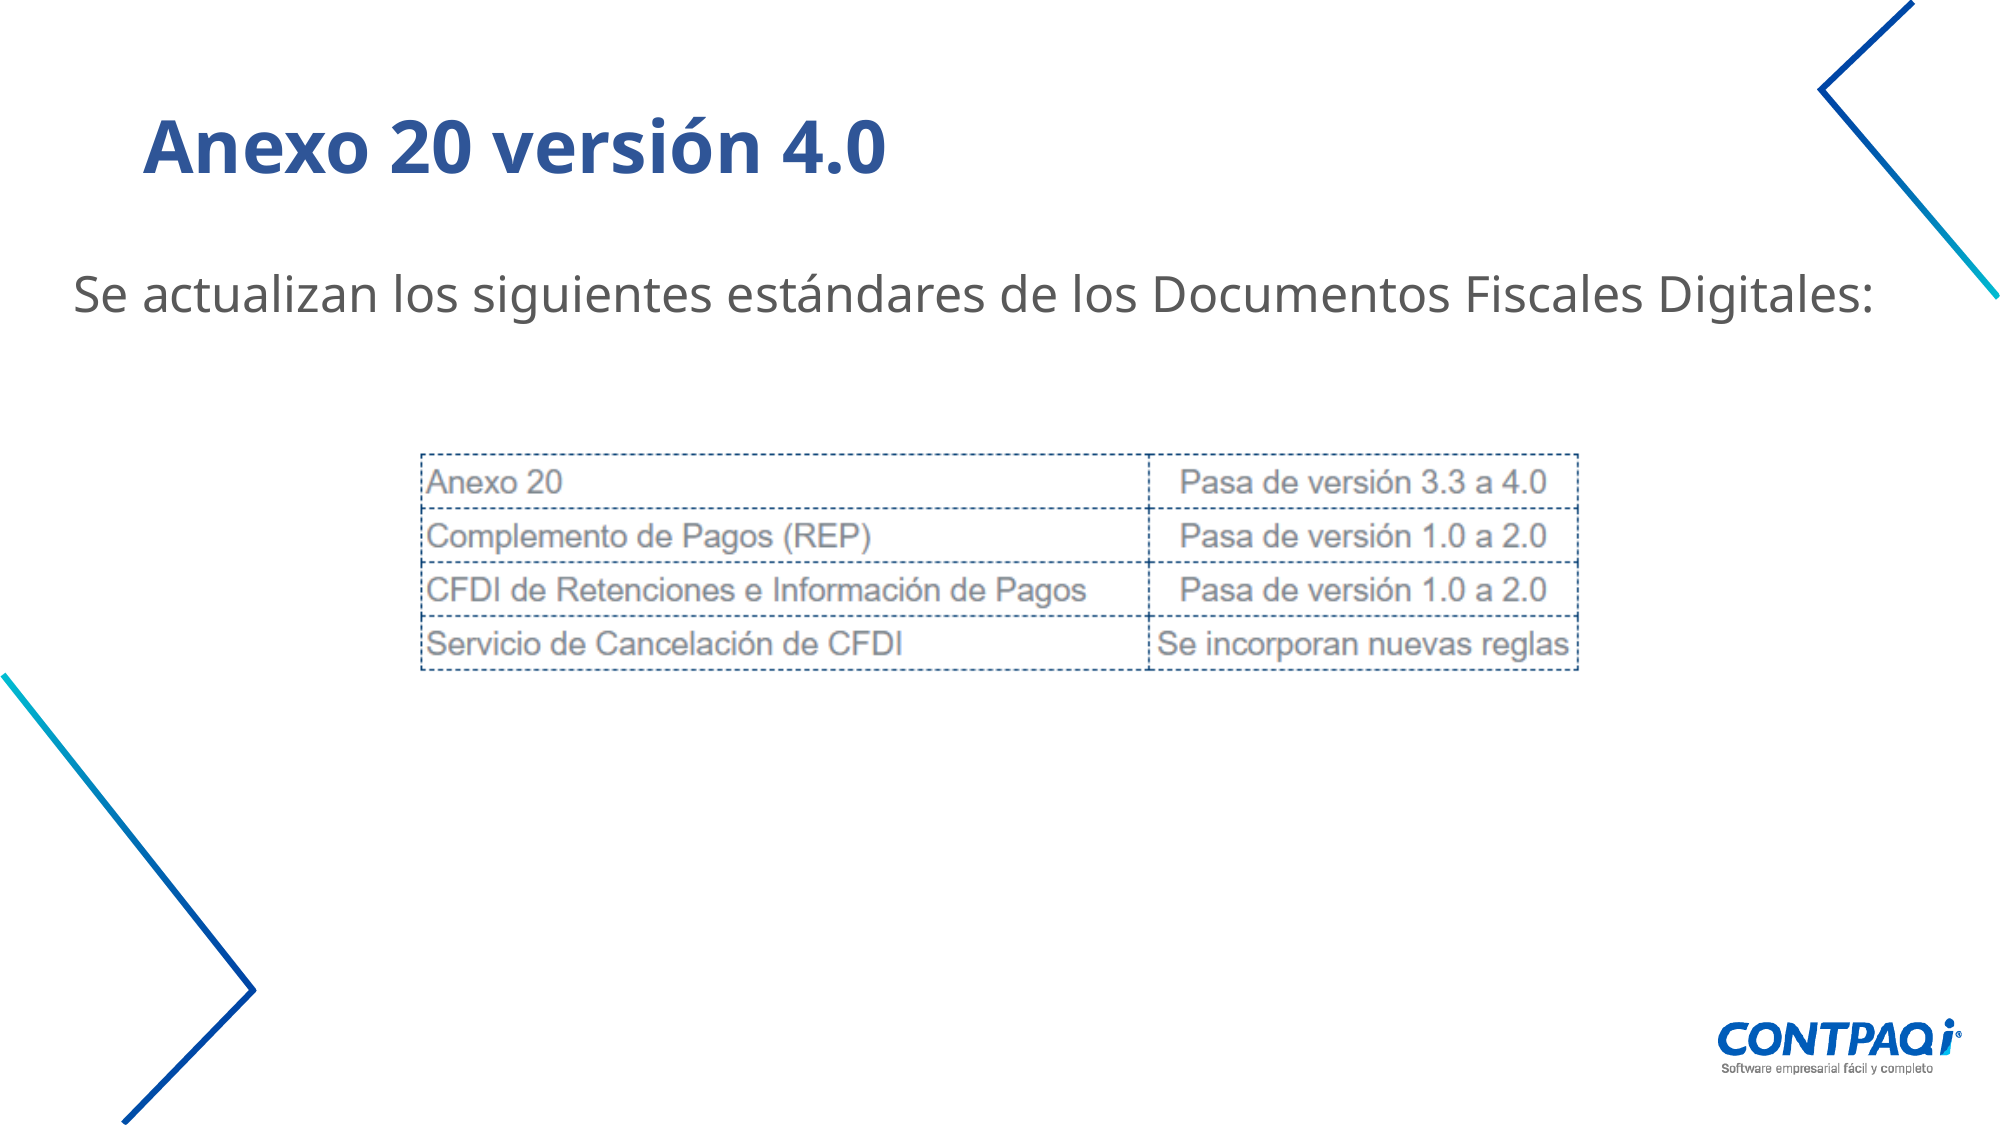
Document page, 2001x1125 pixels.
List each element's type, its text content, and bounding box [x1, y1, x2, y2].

text_box Se actualizan los siguientes estándares de los Documentos Fiscales Digitales: [58, 255, 1941, 571]
title Anexo 20 versión 4.0 [128, 78, 1082, 222]
picture [1816, 0, 2000, 300]
picture [407, 440, 1593, 685]
picture [0, 672, 257, 1125]
picture [1718, 1018, 1962, 1075]
